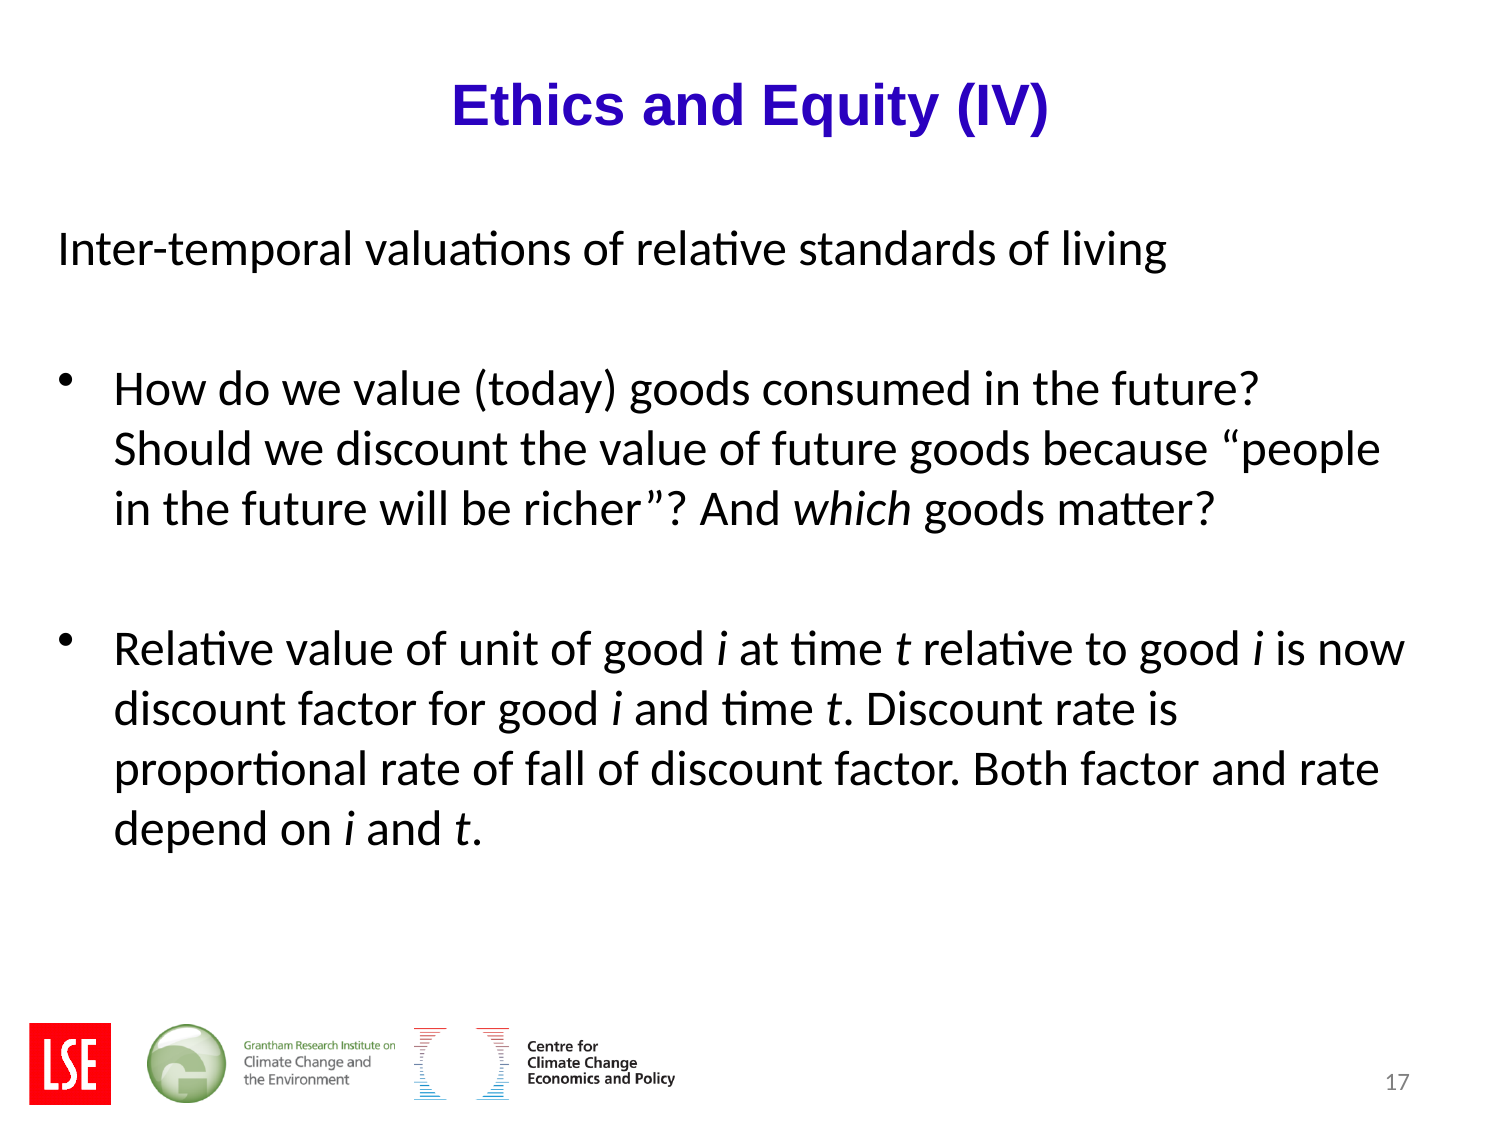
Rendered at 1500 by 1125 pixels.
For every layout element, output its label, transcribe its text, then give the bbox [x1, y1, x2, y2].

picture [414, 1053, 675, 1100]
title Ethics and Equity (IV) [76, 42, 1426, 161]
picture [147, 1053, 395, 1103]
list Inter-temporal valuations of relative standards of living How do we value (today) goods consumed in the future? Should we discount the value of future goods because “people in the future will be richer”? And which goods matter? Relative value of unit of good i at time t relative to good i is now discount factor for good i and time t. Discount rate is proportional rate of fall of discount factor. Both factor and rate depend on i and t. [42, 208, 1426, 1053]
